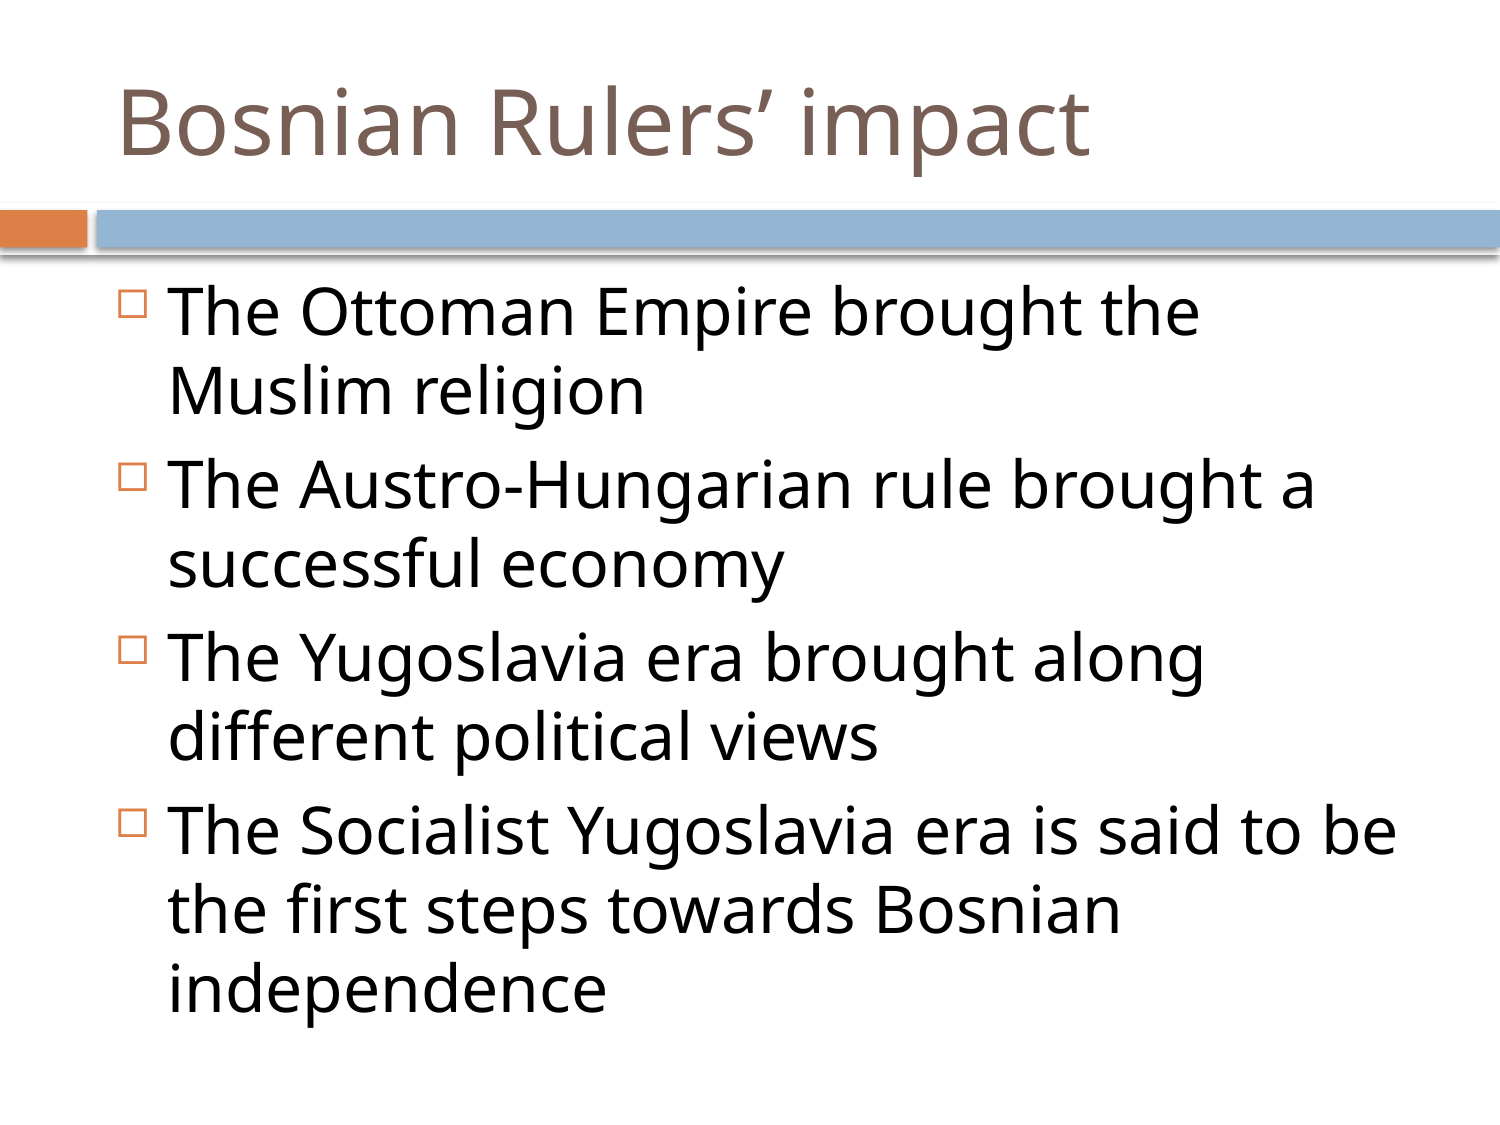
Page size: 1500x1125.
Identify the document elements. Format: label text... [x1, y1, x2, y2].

title Bosnian Rulers’ impact [100, 37, 1438, 200]
list The Ottoman Empire brought the Muslim religion The Austro-Hungarian rule brought a successful economy The Yugoslavia era brought along different political views The Socialist Yugoslavia era is said to be the first steps towards Bosnian independence [100, 262, 1438, 1038]
